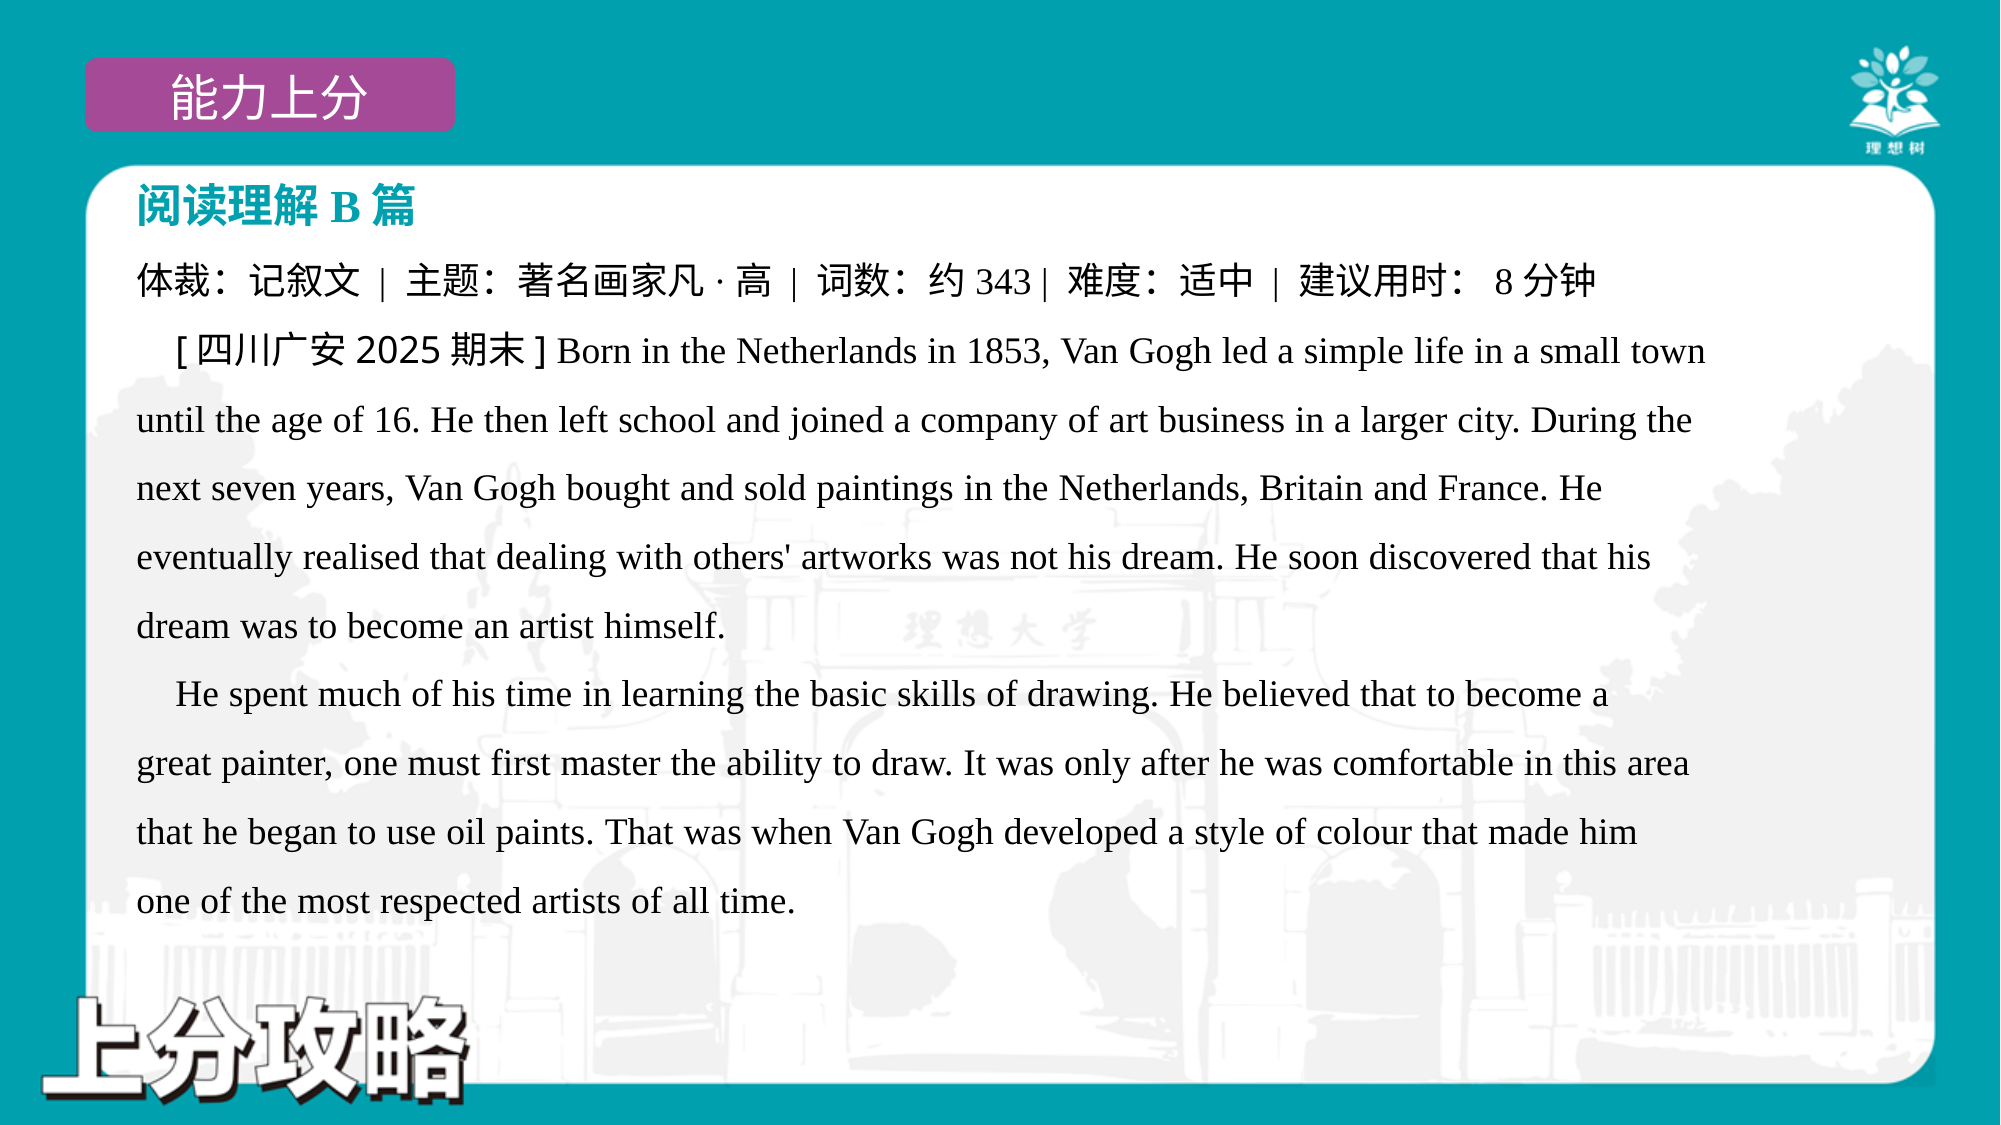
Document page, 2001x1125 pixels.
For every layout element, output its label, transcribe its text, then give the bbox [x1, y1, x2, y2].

picture [0, 0, 2000, 1125]
text_box 体裁：记叙文 | 主题：著名画家凡·高 | 词数：约343 | 难度：适中 | 建议用时：8分钟 [四川广安2025期末] Born in the Netherlands in 1853, Van Gogh led a simple life in a small town until the age of 16. He then left school and joined a company of art business in a larger city. During the next seven years, Van Gogh bought and sold paintings in the Netherlands, Britain and France. He eventually realised that dealing with others' artworks was not his dream. He soon discovered that his dream was to become an artist himself. He spent much of his time in learning the basic skills of drawing. He believed that to become a great painter, one must first master the ability to draw. It was only after he was comfortable in this area that he began to use oil paints. That was when Van Gogh developed a style of colour that made him one of the most respected artists of all time. [136, 233, 1865, 921]
text_box 阅读理解B篇 [136, 176, 1865, 232]
